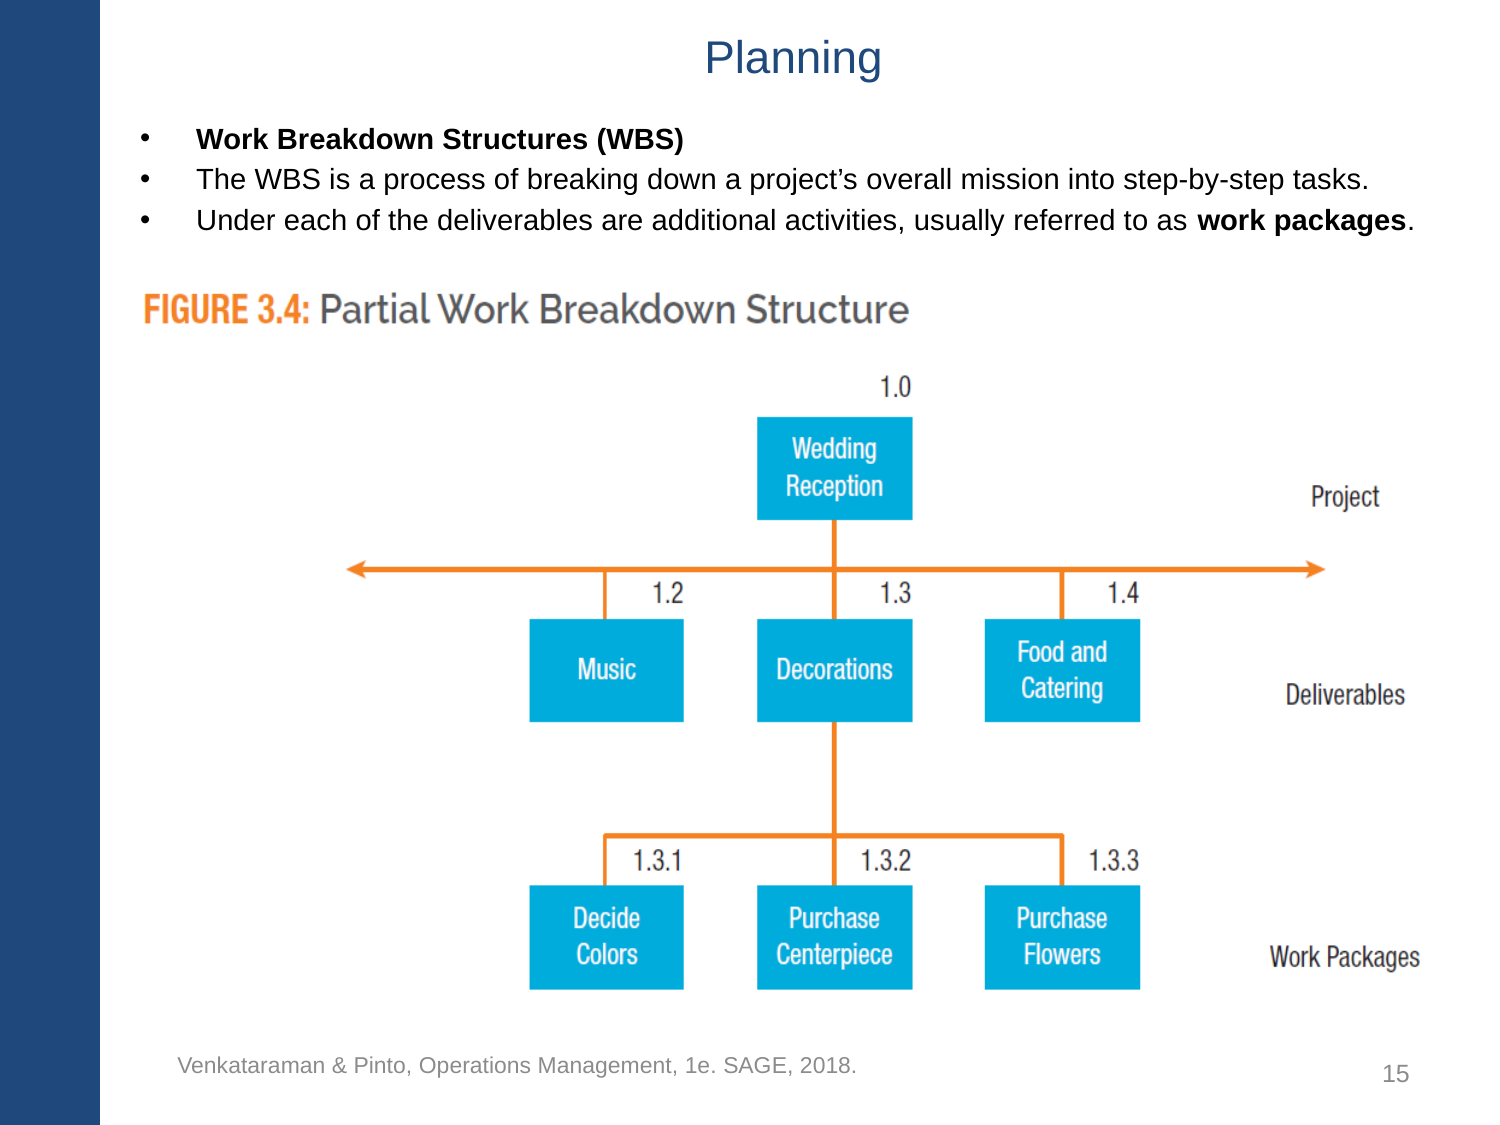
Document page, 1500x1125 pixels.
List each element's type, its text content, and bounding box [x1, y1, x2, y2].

title Planning [162, 0, 1425, 112]
slide_number 15 [1350, 1047, 1425, 1103]
footer Venkataraman & Pinto, Operations Management, 1e. SAGE, 2018. [162, 1047, 1313, 1103]
picture [124, 274, 1492, 1038]
list Work Breakdown Structures (WBS) The WBS is a process of breaking down a project’s overall mission into step-by-step tasks. Under each of the deliverables are additional activities, usually referred to as work packages. [125, 112, 1492, 274]
